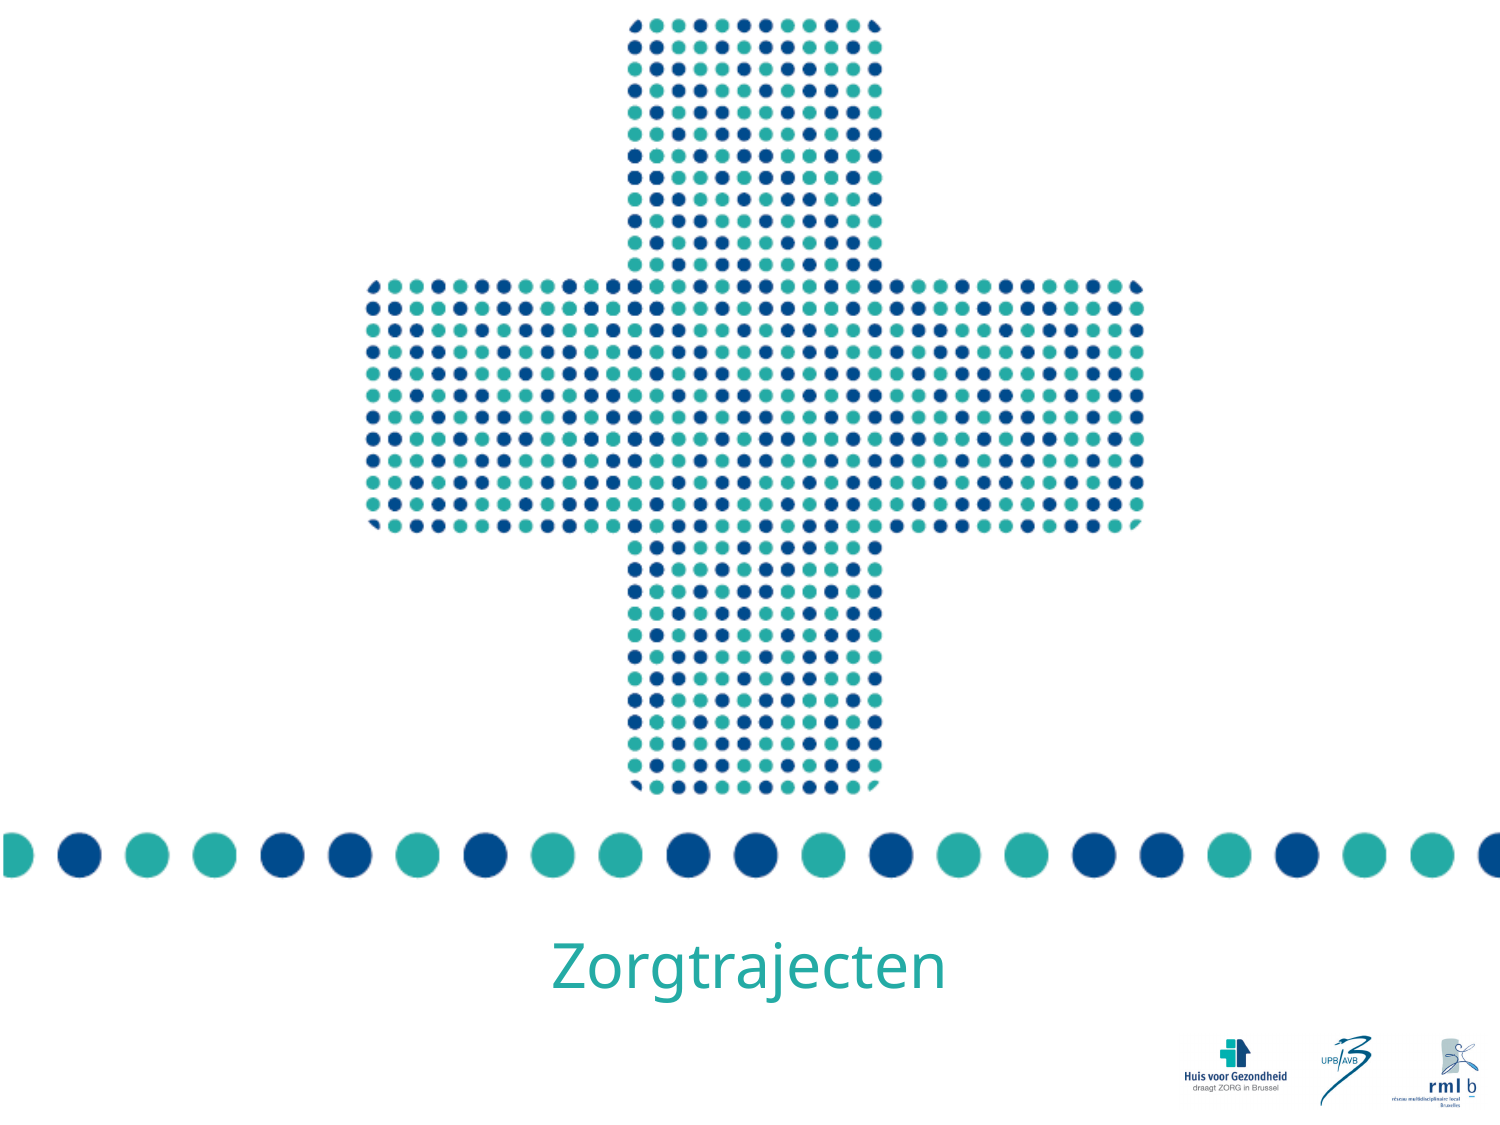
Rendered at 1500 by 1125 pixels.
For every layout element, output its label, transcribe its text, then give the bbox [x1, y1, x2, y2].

text_box Zorgtrajecten [0, 918, 1500, 1009]
